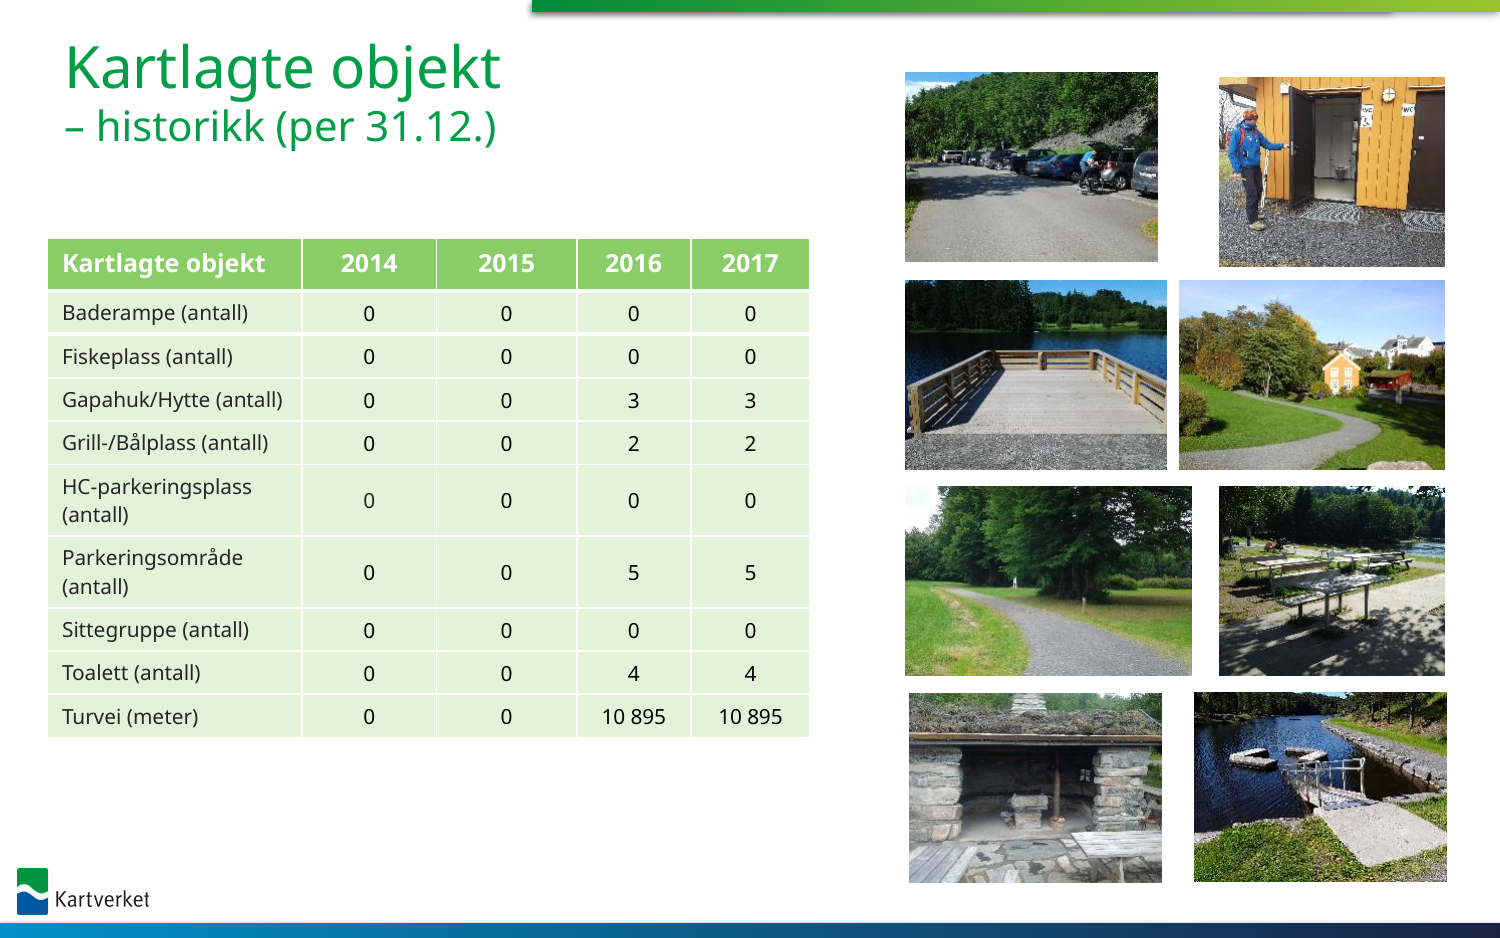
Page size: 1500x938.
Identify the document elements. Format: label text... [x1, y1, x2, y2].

table_cell 0 [303, 652, 436, 693]
table_cell 2 [692, 422, 809, 464]
text_box Kartlagte objekt – historikk (per 31.12.) [49, 14, 1431, 158]
table_cell 0 [303, 379, 436, 420]
table_cell 0 [437, 652, 576, 693]
table_cell 0 [437, 422, 576, 464]
table_cell 0 [303, 293, 436, 332]
table_cell 5 [578, 537, 690, 607]
table_cell 0 [578, 465, 690, 535]
table_cell 0 [303, 422, 436, 464]
table_cell Turvei (meter) [48, 695, 301, 737]
table_cell Parkeringsområde (antall) [48, 537, 301, 607]
picture [1179, 280, 1445, 470]
table_cell 3 [578, 379, 690, 420]
table_cell 4 [692, 652, 809, 693]
table_cell Baderampe (antall) [48, 293, 301, 332]
table_cell 0 [437, 537, 576, 607]
table_cell 0 [578, 336, 690, 377]
table_cell 0 [437, 609, 576, 650]
table_header 2016 [578, 239, 690, 289]
picture [909, 693, 1163, 884]
table_cell 0 [303, 695, 436, 737]
table_cell Sittegruppe (antall) [48, 609, 301, 650]
table_cell 0 [692, 293, 809, 332]
table_cell 10 895 [692, 695, 809, 737]
table_cell HC-parkeringsplass (antall) [48, 465, 301, 535]
table_header 2017 [692, 239, 809, 289]
table_cell 0 [692, 336, 809, 377]
picture [905, 72, 1158, 262]
table_cell 0 [303, 609, 436, 650]
picture [1219, 77, 1445, 267]
table_header 2015 [437, 239, 576, 289]
table_header Kartlagte objekt [48, 239, 301, 289]
table_cell 5 [692, 537, 809, 607]
picture [1194, 692, 1448, 882]
table_cell 0 [692, 465, 809, 535]
table_header 2014 [303, 239, 436, 289]
picture [905, 486, 1193, 676]
table_cell 0 [303, 465, 436, 535]
table_cell 4 [578, 652, 690, 693]
table_cell 0 [437, 379, 576, 420]
table_cell 3 [692, 379, 809, 420]
table_cell 0 [692, 609, 809, 650]
table_cell Grill-/Bålplass (antall) [48, 422, 301, 464]
table_cell 0 [437, 465, 576, 535]
table_cell 0 [437, 293, 576, 332]
table_cell 0 [303, 537, 436, 607]
table_cell 2 [578, 422, 690, 464]
table_cell 0 [437, 695, 576, 737]
picture [905, 280, 1167, 470]
table_cell 0 [578, 293, 690, 332]
table_cell 0 [303, 336, 436, 377]
picture [1219, 486, 1445, 676]
table_cell 0 [578, 609, 690, 650]
table_cell Gapahuk/Hytte (antall) [48, 379, 301, 420]
table_cell 10 895 [578, 695, 690, 737]
table_cell Fiskeplass (antall) [48, 336, 301, 377]
table_cell Toalett (antall) [48, 652, 301, 693]
table_cell 0 [437, 336, 576, 377]
